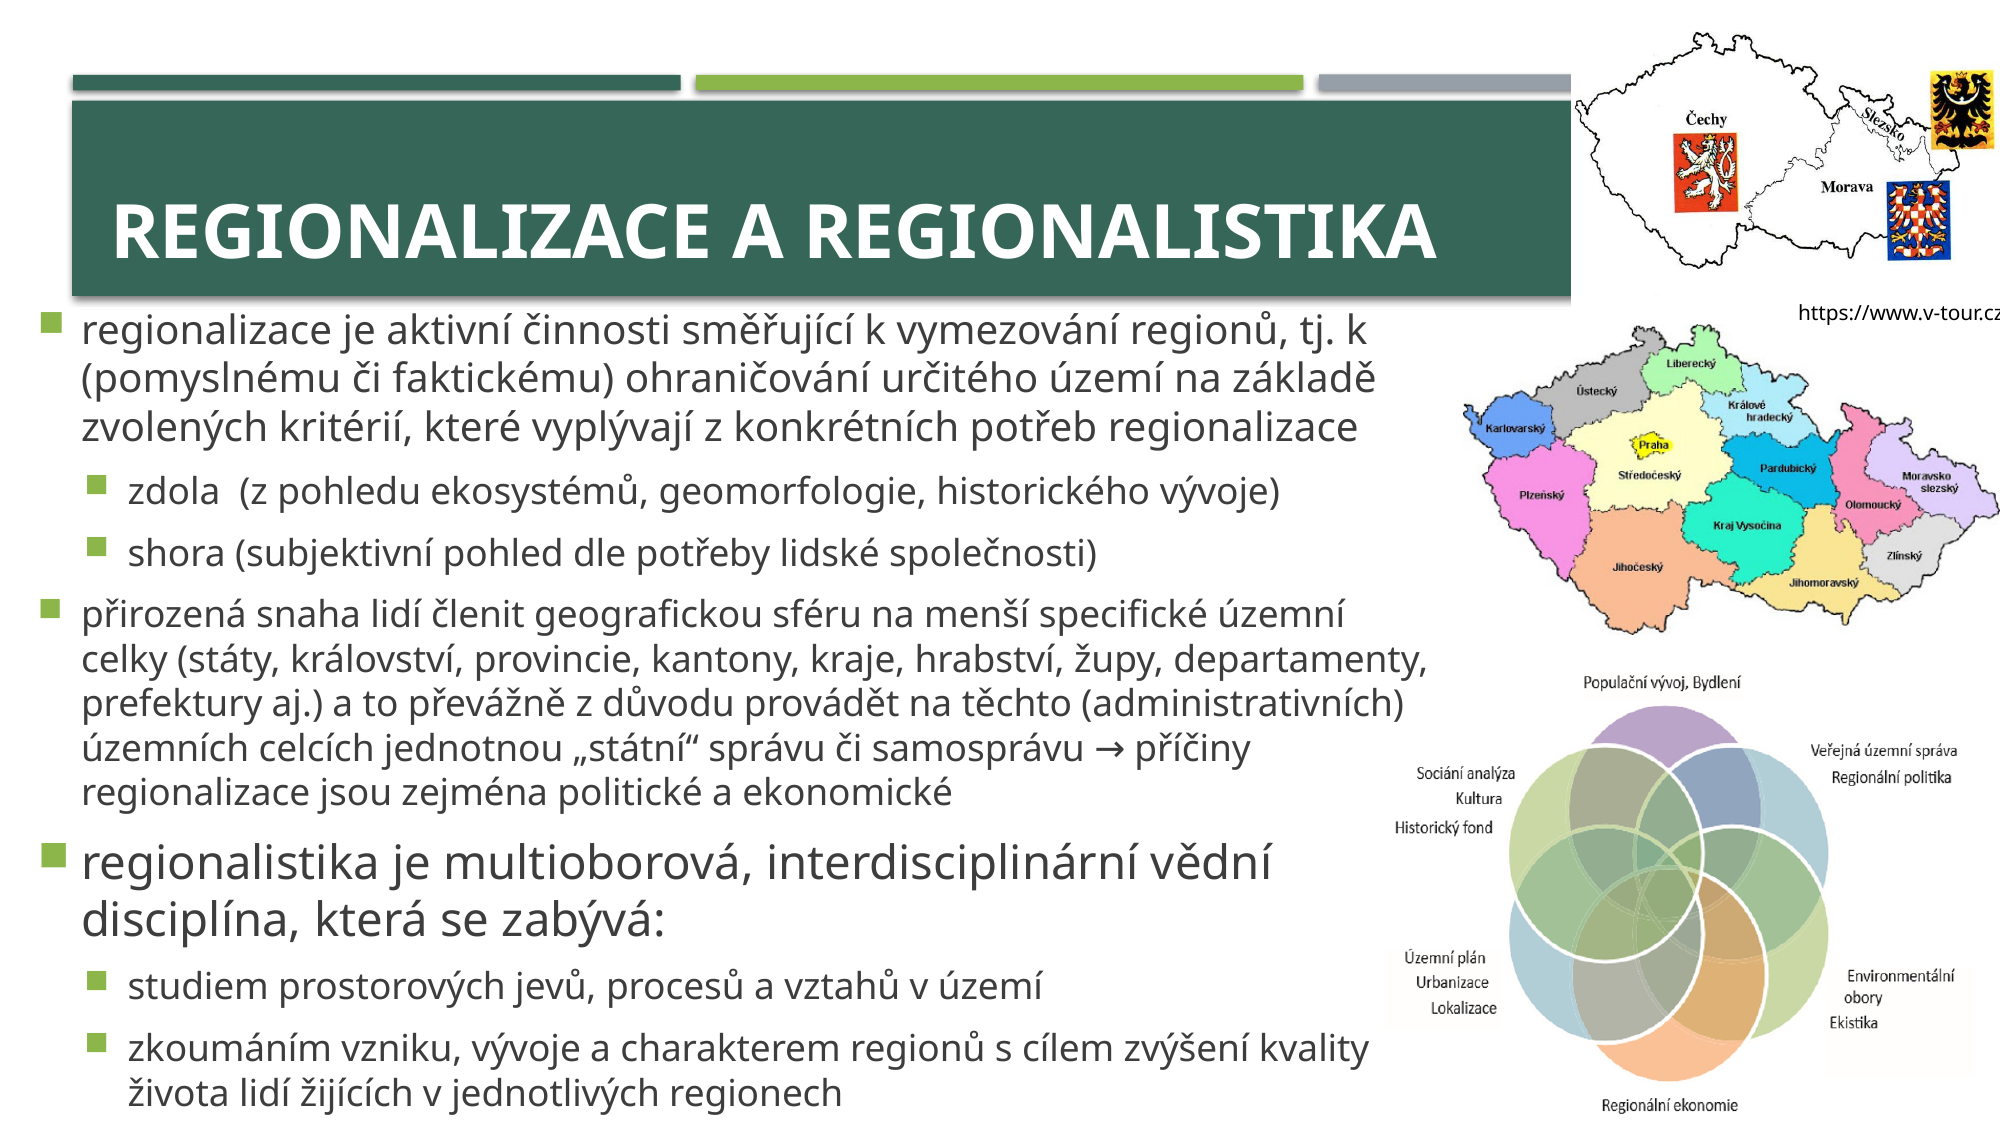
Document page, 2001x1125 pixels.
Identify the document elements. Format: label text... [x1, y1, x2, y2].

picture [1463, 323, 2000, 635]
list regionalizace je aktivní činnosti směřující k vymezování regionů, tj. k (pomyslnému či faktickému) ohraničování určitého území na základě zvolených kritérií, které vyplývají z konkrétních potřeb regionalizace zdola (z pohledu ekosystémů, geomorfologie, historického vývoje) shora (subjektivní pohled dle potřeby lidské společnosti) přirozená snaha lidí členit geografickou sféru na menší specifické územní celky (státy, království, provincie, kantony, kraje, hrabství, župy, departamenty, prefektury aj.) a to převážně z důvodu provádět na těchto (administrativních) územních celcích jednotnou „státní“ správu či samosprávu → příčiny regionalizace jsou zejména politické a ekonomické regionalistika je multioborová, interdisciplinární vědní disciplína, která se zabývá: studiem prostorových jevů, procesů a vztahů v území zkoumáním vzniku, vývoje a charakterem regionů s cílem zvýšení kvality života lidí žijících v jednotlivých regionech [22, 292, 1444, 1125]
picture [1364, 664, 1987, 1125]
title Regionalizace a regionalistika [95, 115, 1565, 282]
picture [1570, 26, 2000, 313]
